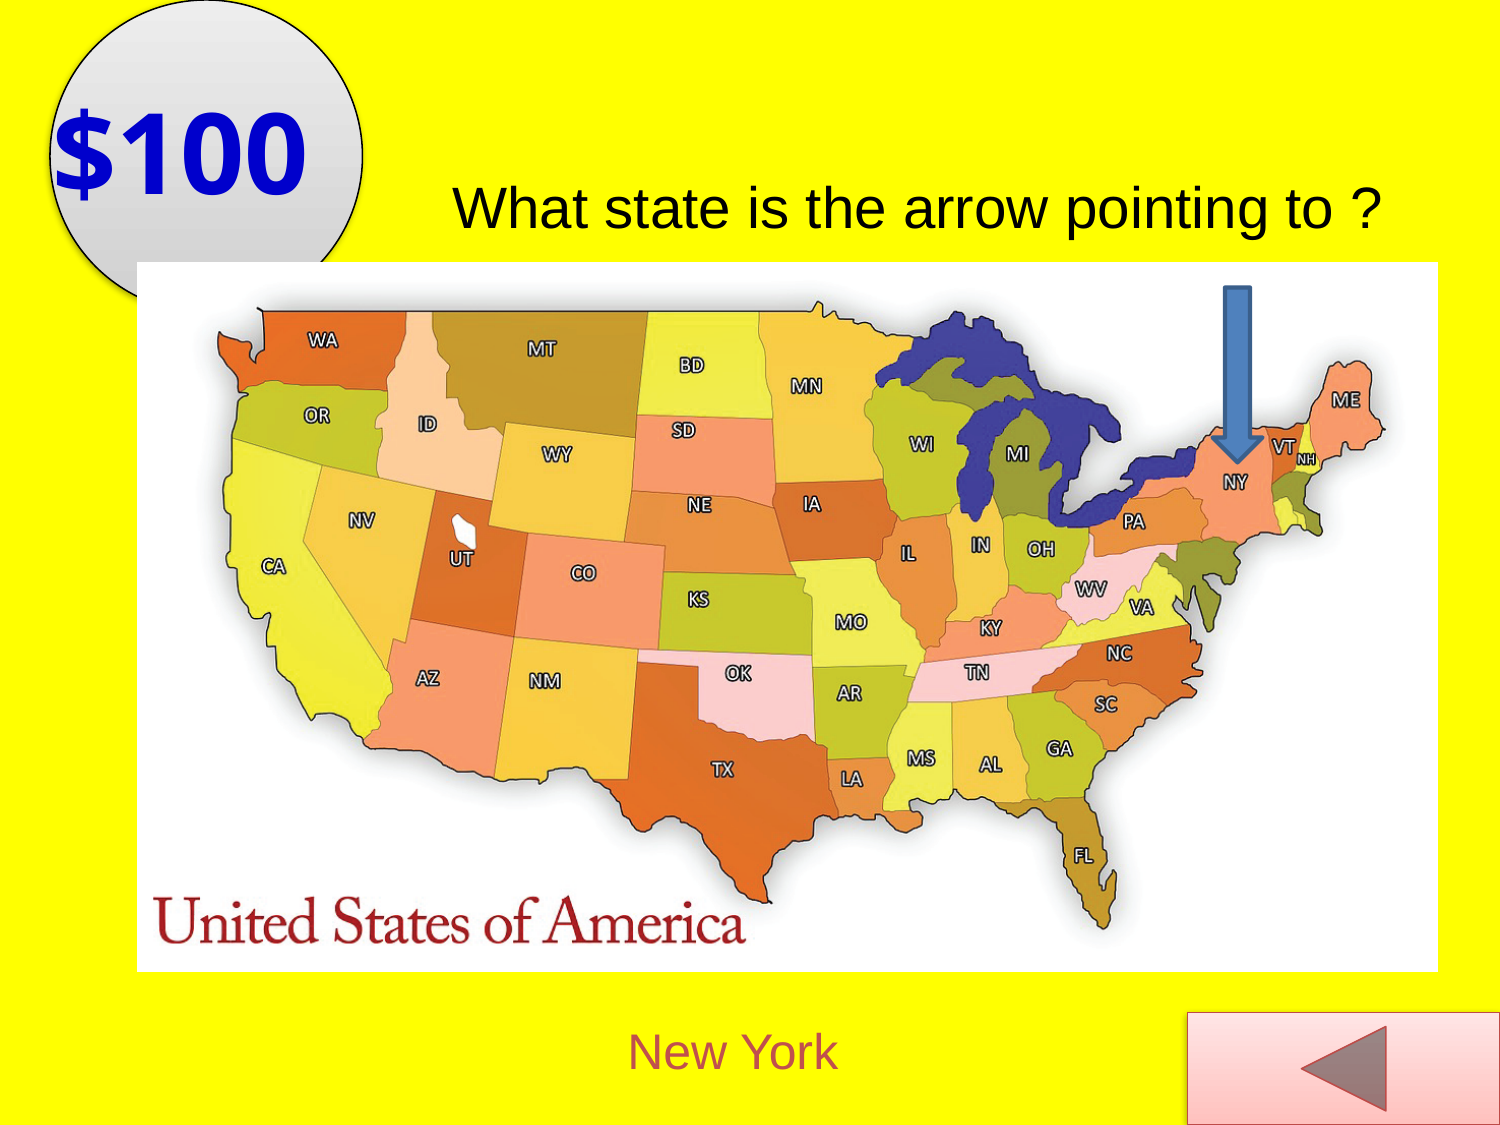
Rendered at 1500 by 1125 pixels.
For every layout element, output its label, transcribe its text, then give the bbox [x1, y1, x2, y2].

picture [137, 262, 1438, 972]
text_box New York [612, 1012, 938, 1088]
text_box What state is the arrow pointing to ? [437, 162, 1463, 248]
text_box $100 [37, 74, 1463, 225]
text_box [65, 225, 348, 295]
text_box [1187, 1012, 1500, 1125]
text_box [72, 0, 341, 74]
